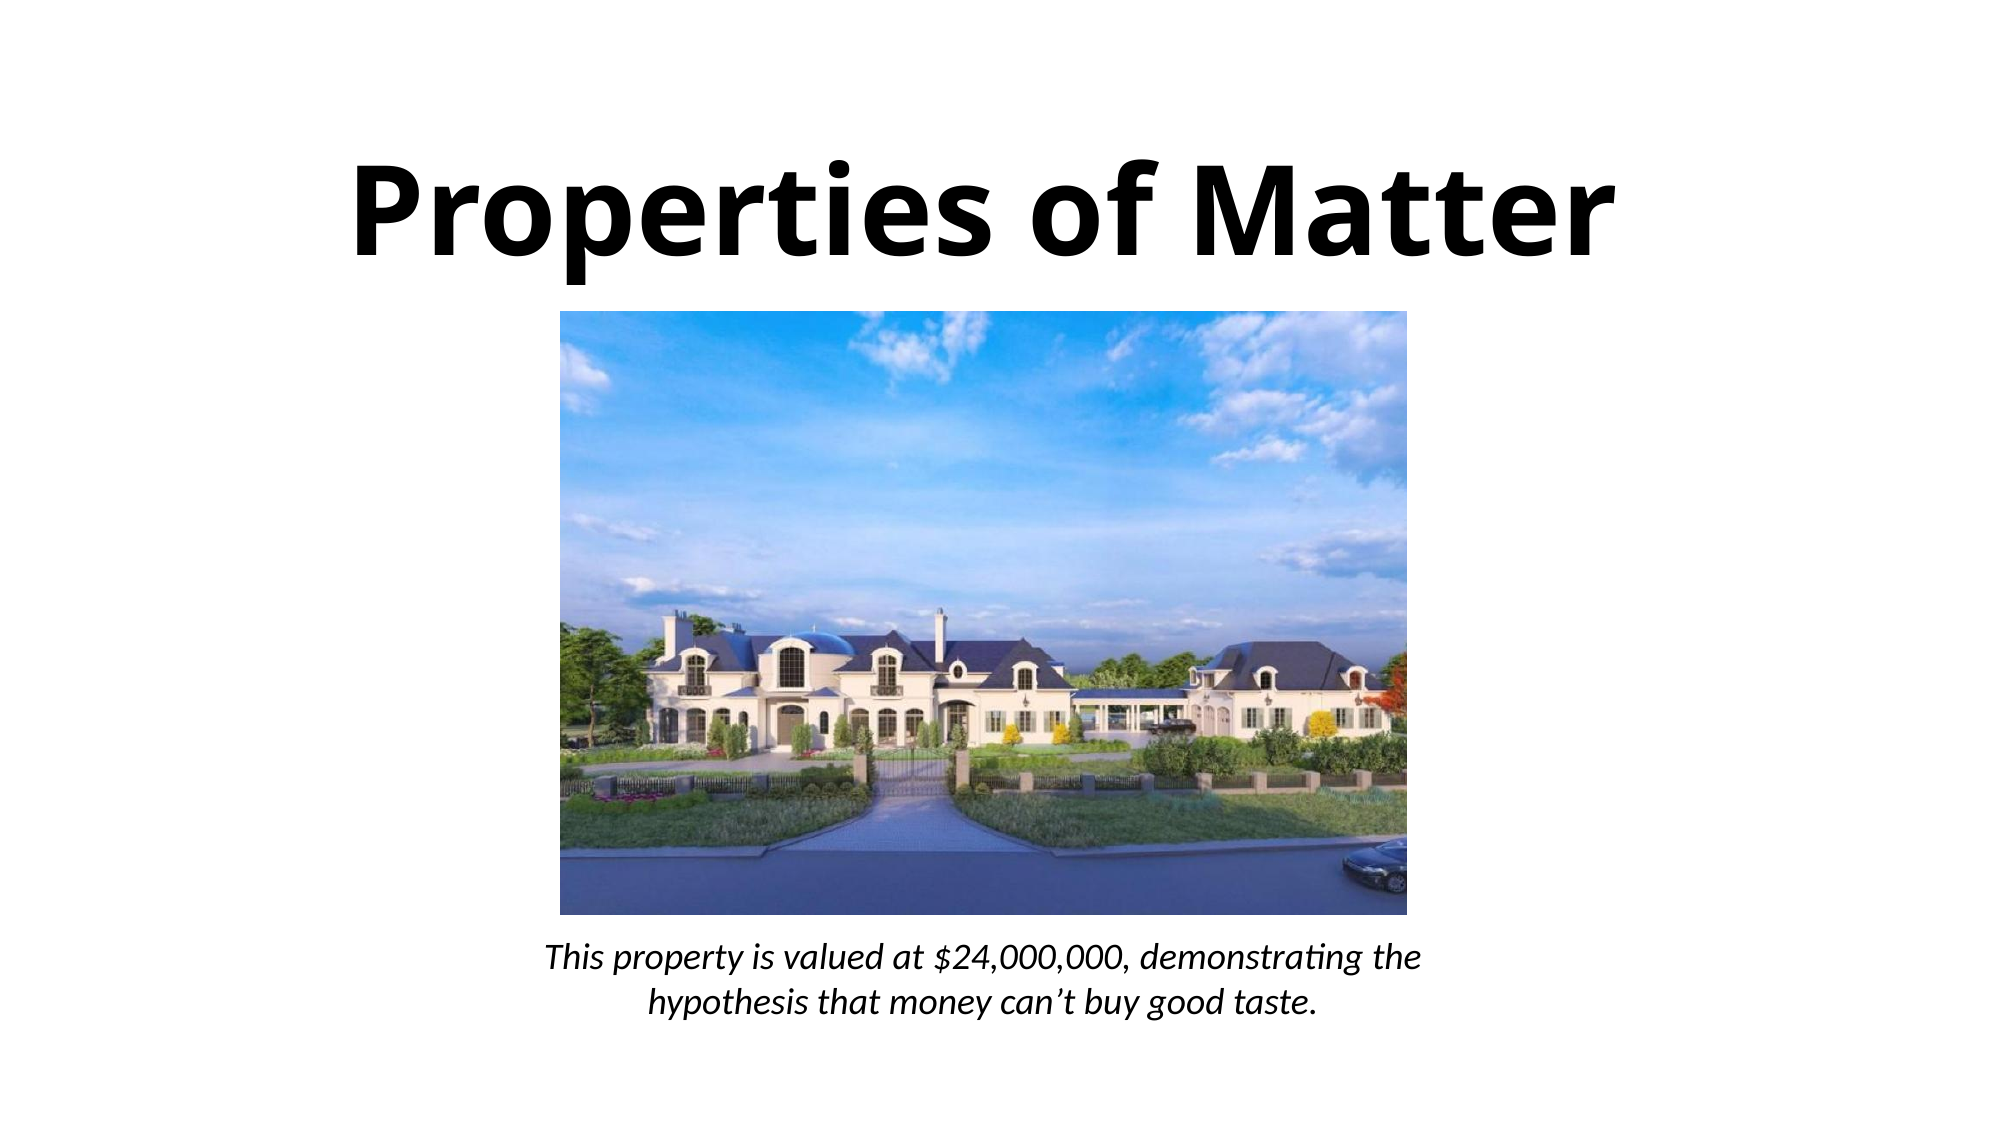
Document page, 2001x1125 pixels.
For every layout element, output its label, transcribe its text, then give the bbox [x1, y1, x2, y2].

title Properties of Matter [233, 0, 1734, 290]
picture [560, 311, 1407, 915]
text_box This property is valued at $24,000,000, demonstrating the hypothesis that money can’t buy good taste. [457, 924, 1510, 1030]
